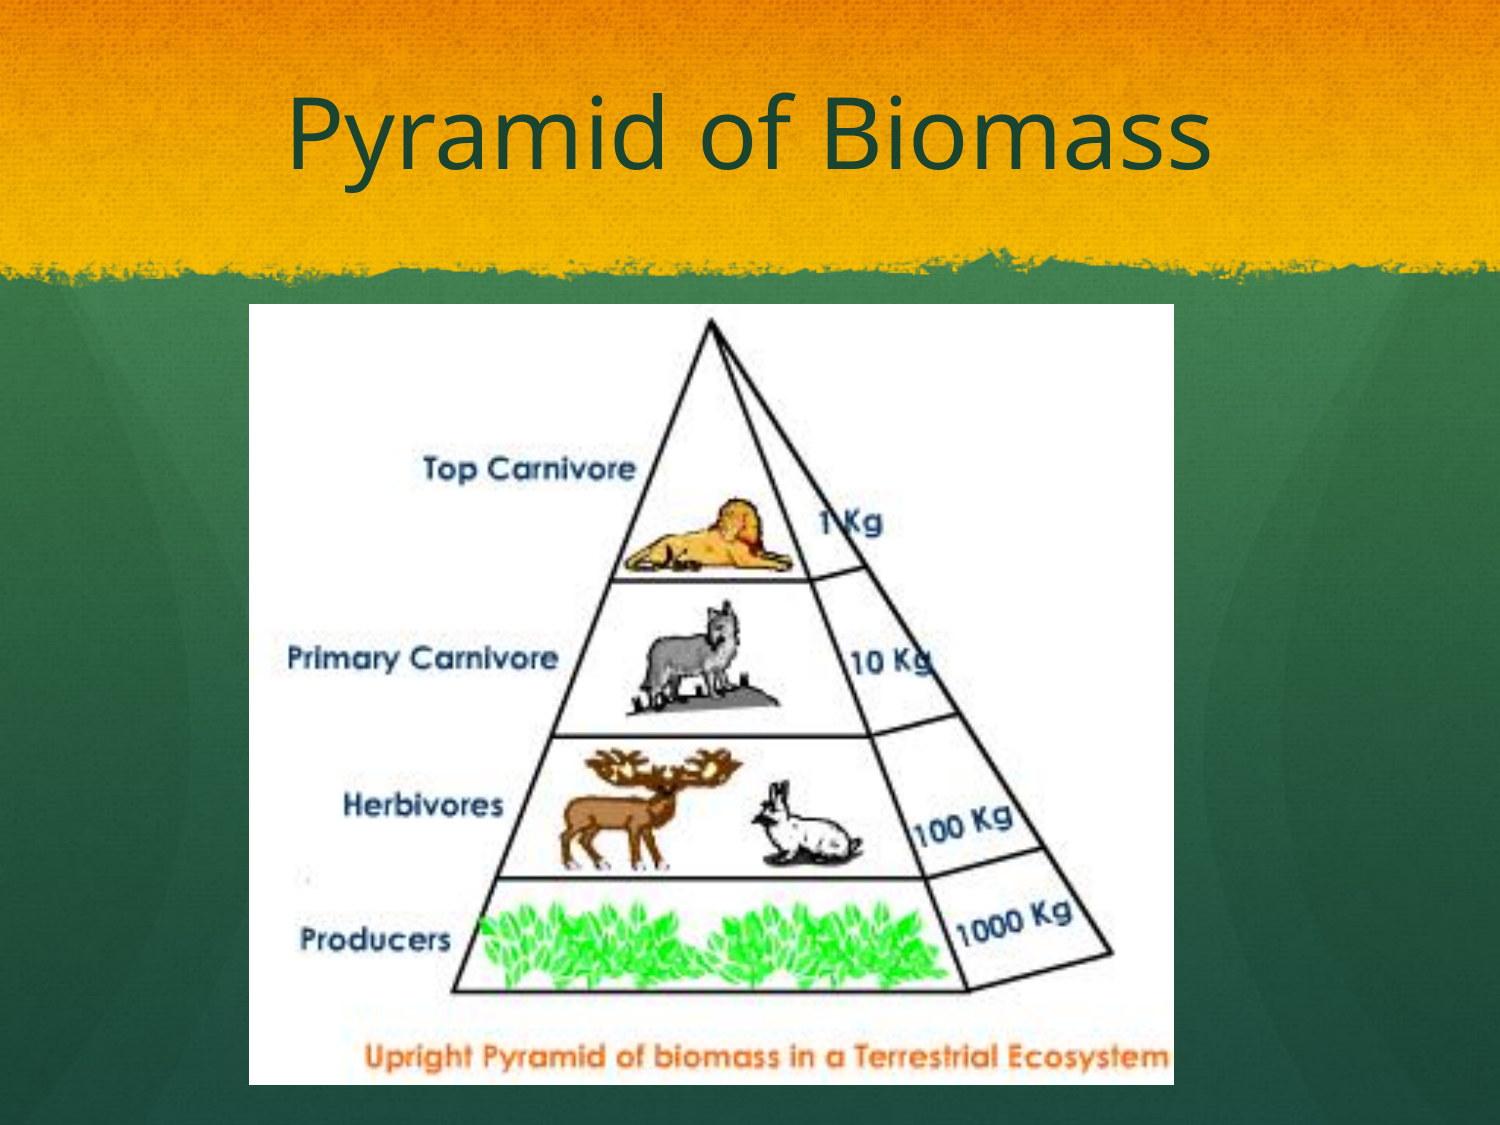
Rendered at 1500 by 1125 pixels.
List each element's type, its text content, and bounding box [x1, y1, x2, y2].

title Pyramid of Biomass [125, 13, 1375, 246]
picture [0, 0, 1500, 1125]
